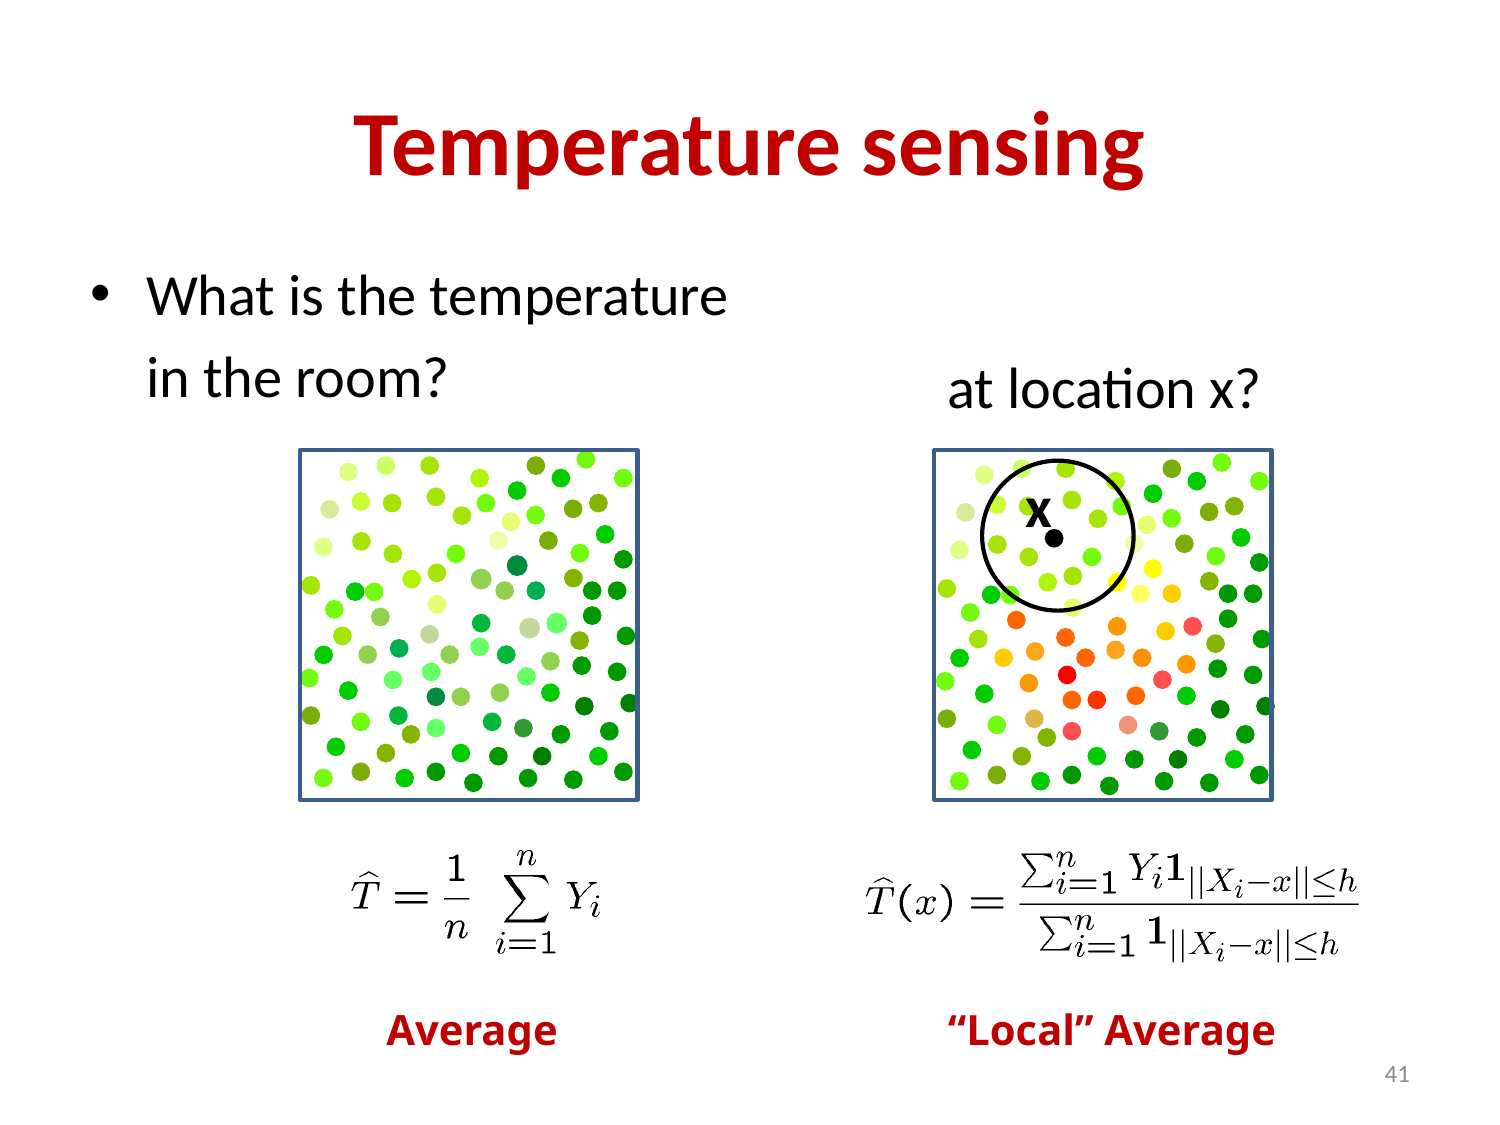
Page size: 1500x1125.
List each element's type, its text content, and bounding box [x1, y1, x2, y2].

text_box at location x? [932, 342, 1278, 428]
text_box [981, 460, 1134, 611]
text_box Average [371, 996, 573, 1062]
picture [865, 850, 1359, 963]
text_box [299, 449, 640, 793]
list What is the temperature in the room? [75, 249, 1425, 993]
slide_number 41 [1074, 1042, 1425, 1103]
text_box “Local” Average [933, 996, 1291, 1062]
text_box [933, 449, 1276, 801]
title Temperature sensing [75, 45, 1425, 233]
picture [349, 849, 600, 955]
